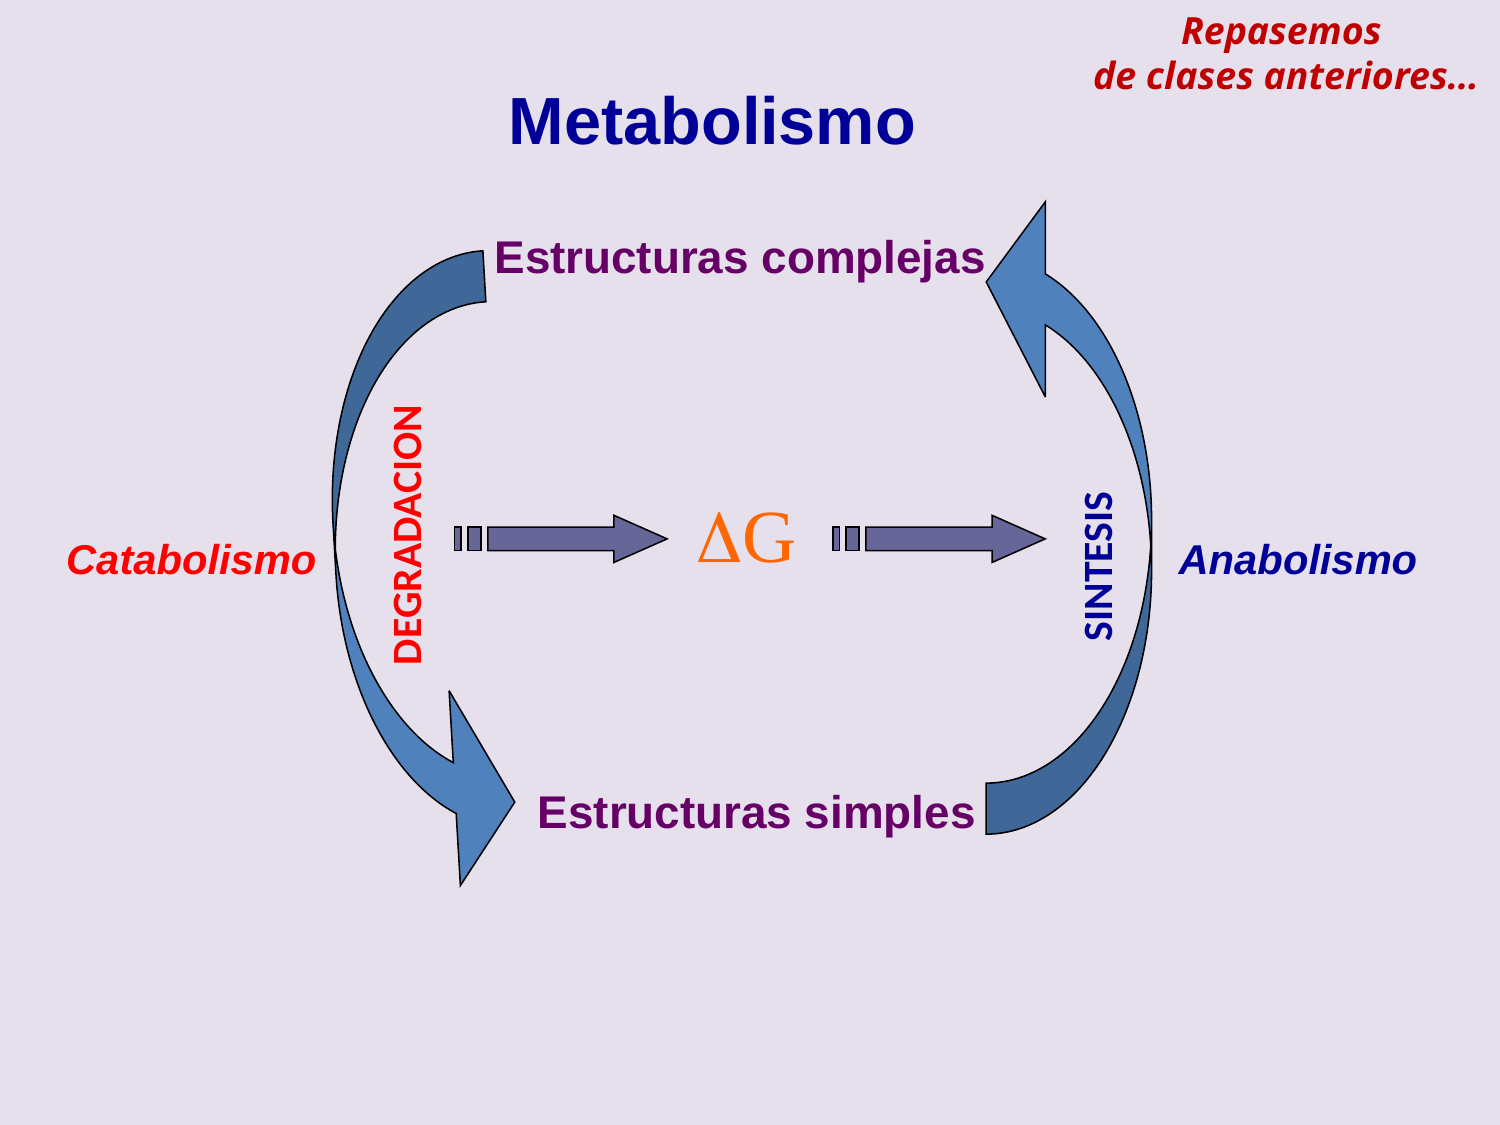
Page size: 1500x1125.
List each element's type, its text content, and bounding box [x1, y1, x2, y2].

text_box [832, 184, 1152, 835]
text_box Catabolismo [51, 525, 331, 590]
text_box Anabolismo [1163, 525, 1433, 590]
text_box Repasemos de clases anteriores… [1078, 0, 1495, 105]
text_box Metabolismo [494, 70, 932, 165]
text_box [336, 219, 1005, 906]
